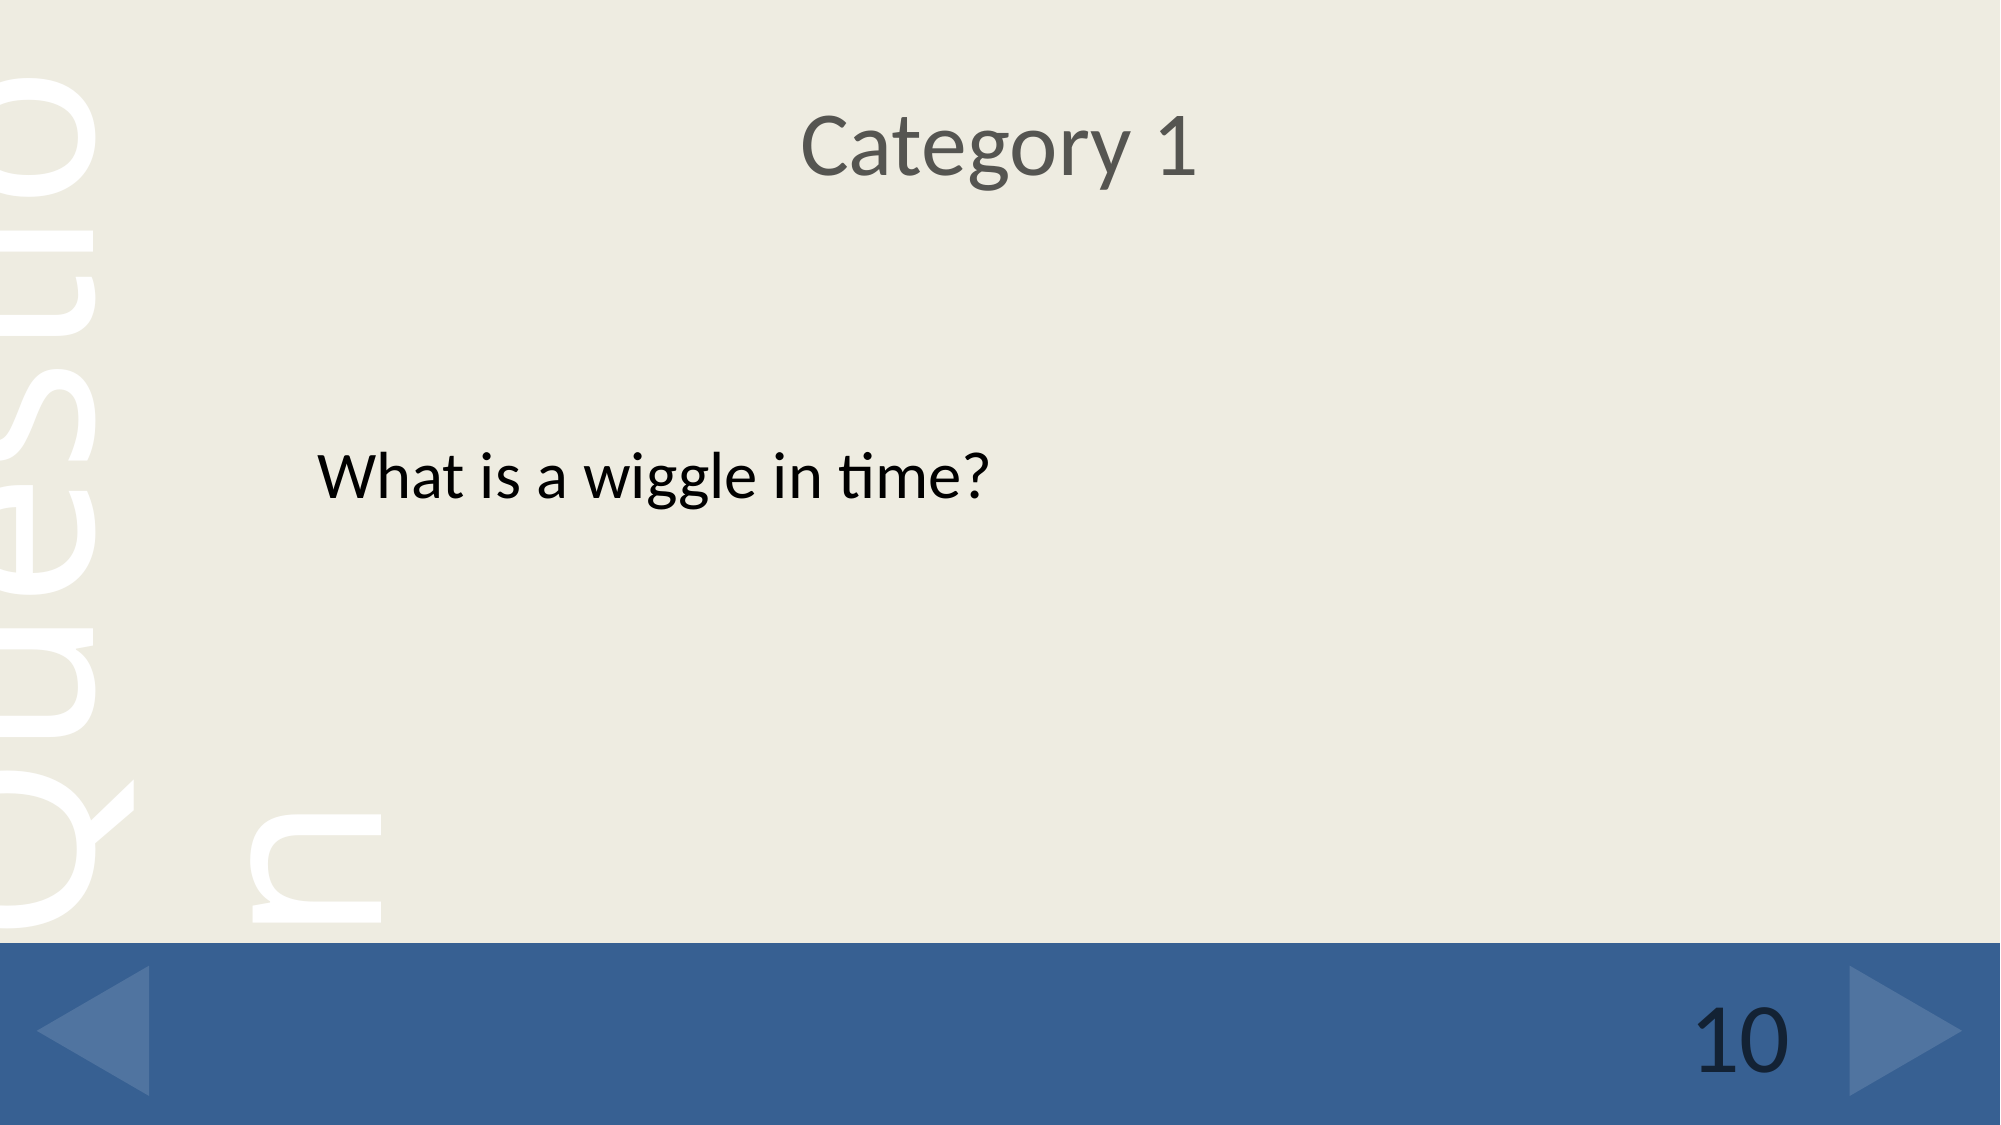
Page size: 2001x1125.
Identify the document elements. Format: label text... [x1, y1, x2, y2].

list 10 [1494, 967, 1806, 1097]
title Category 1 [99, 45, 1900, 233]
list What is a wiggle in time? [302, 307, 1760, 636]
